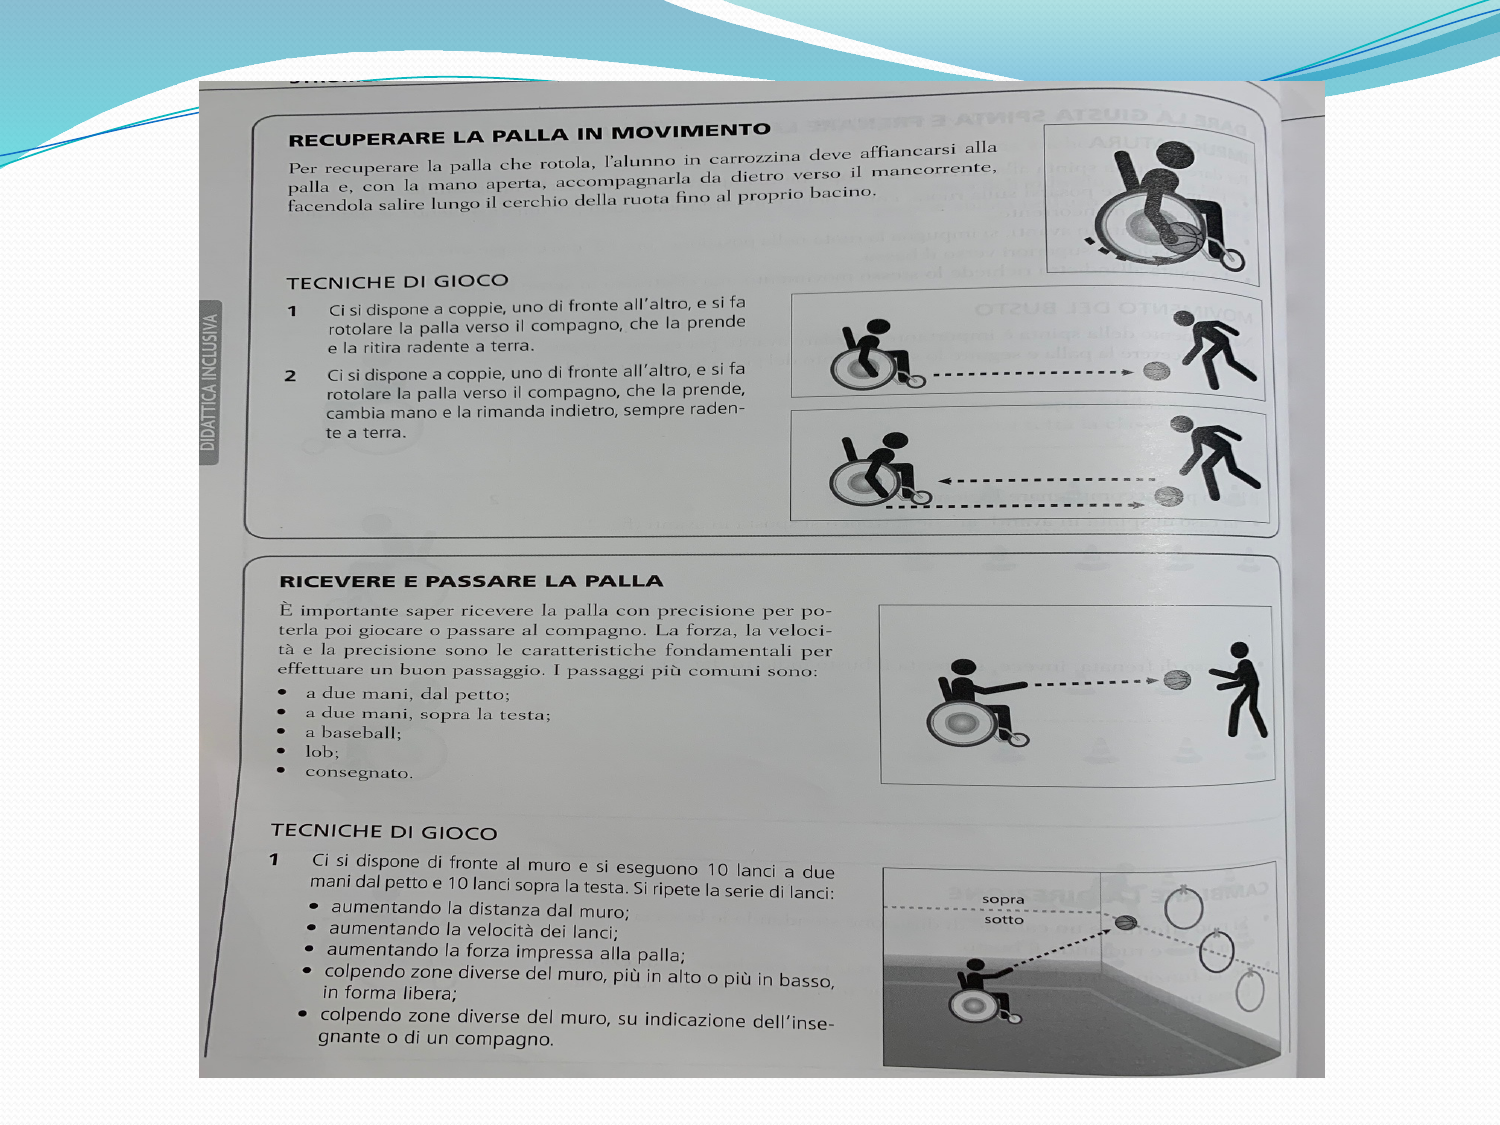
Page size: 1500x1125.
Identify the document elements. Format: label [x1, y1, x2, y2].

list [198, 81, 1325, 1079]
